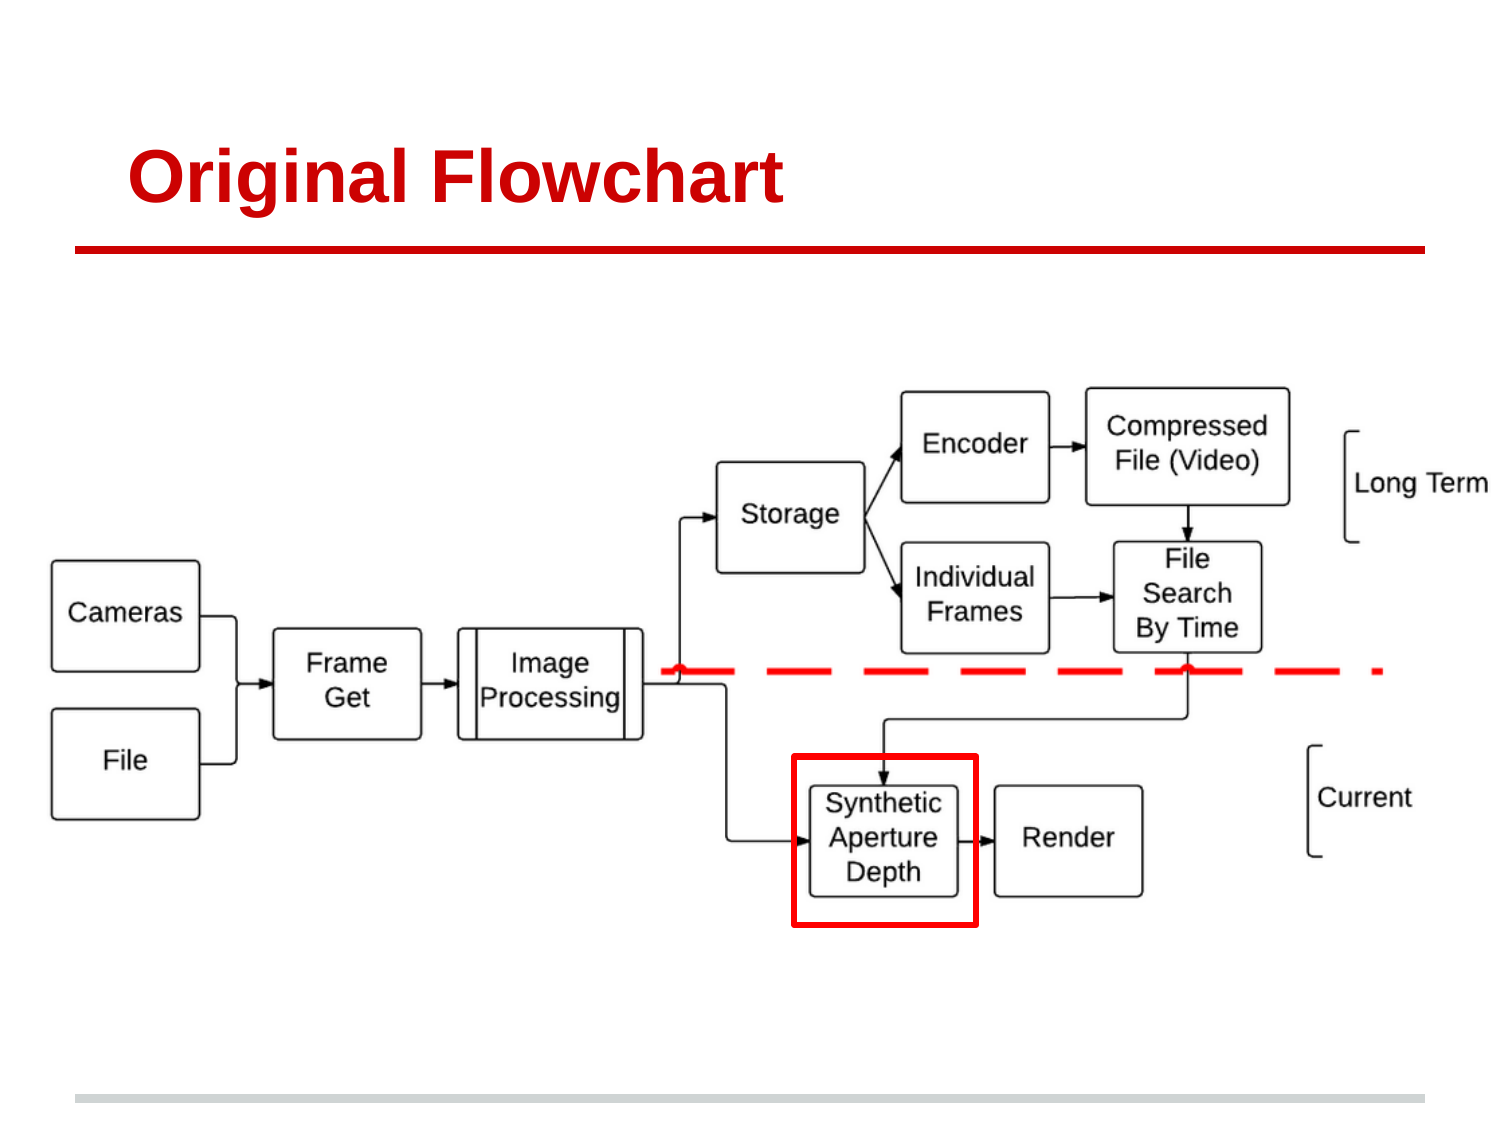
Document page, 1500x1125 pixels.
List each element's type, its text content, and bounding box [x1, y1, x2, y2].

text_box [794, 756, 977, 925]
text_box [0, 349, 1500, 921]
title Original Flowchart [75, 45, 1425, 233]
